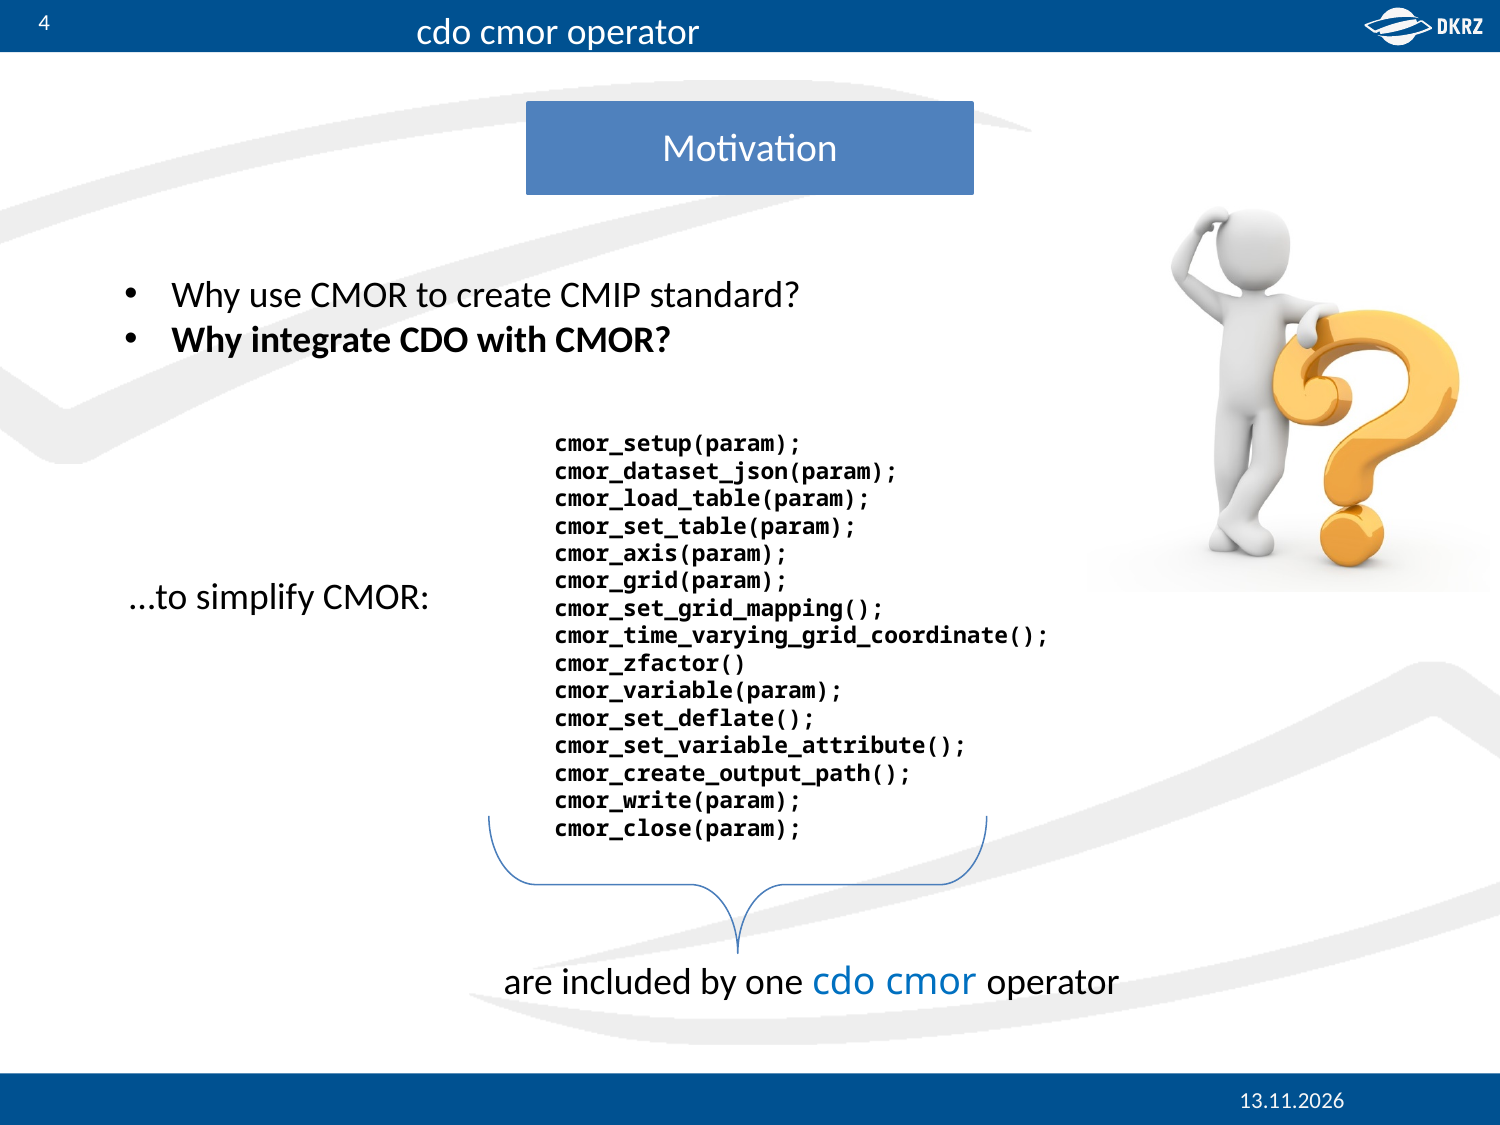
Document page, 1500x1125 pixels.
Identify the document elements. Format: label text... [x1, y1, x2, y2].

text_box Why use CMOR to create CMIP standard? Why integrate CDO with CMOR? [109, 262, 817, 368]
picture [470, 662, 1500, 1044]
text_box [527, 103, 973, 194]
text_box cmor_setup(param); cmor_dataset_json(param); cmor_load_table(param); cmor_set_table(param); cmor_axis(param); cmor_grid(param); cmor_set_grid_mapping(); cmor_time_varying_grid_coordinate(); cmor_zfactor() cmor_variable(param); cmor_set_deflate(); cmor_set_variable_attribute(); cmor_create_output_path(); cmor_write(param); cmor_close(param); [539, 421, 1065, 849]
text_box [488, 815, 988, 949]
slide_number 4 [1, 0, 65, 53]
picture [0, 80, 1032, 464]
text_box …to simplify CMOR: [114, 564, 446, 625]
picture [1086, 189, 1490, 593]
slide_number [1187, 1072, 1360, 1125]
text_box are included by one cdo cmor operator [488, 949, 1164, 1010]
